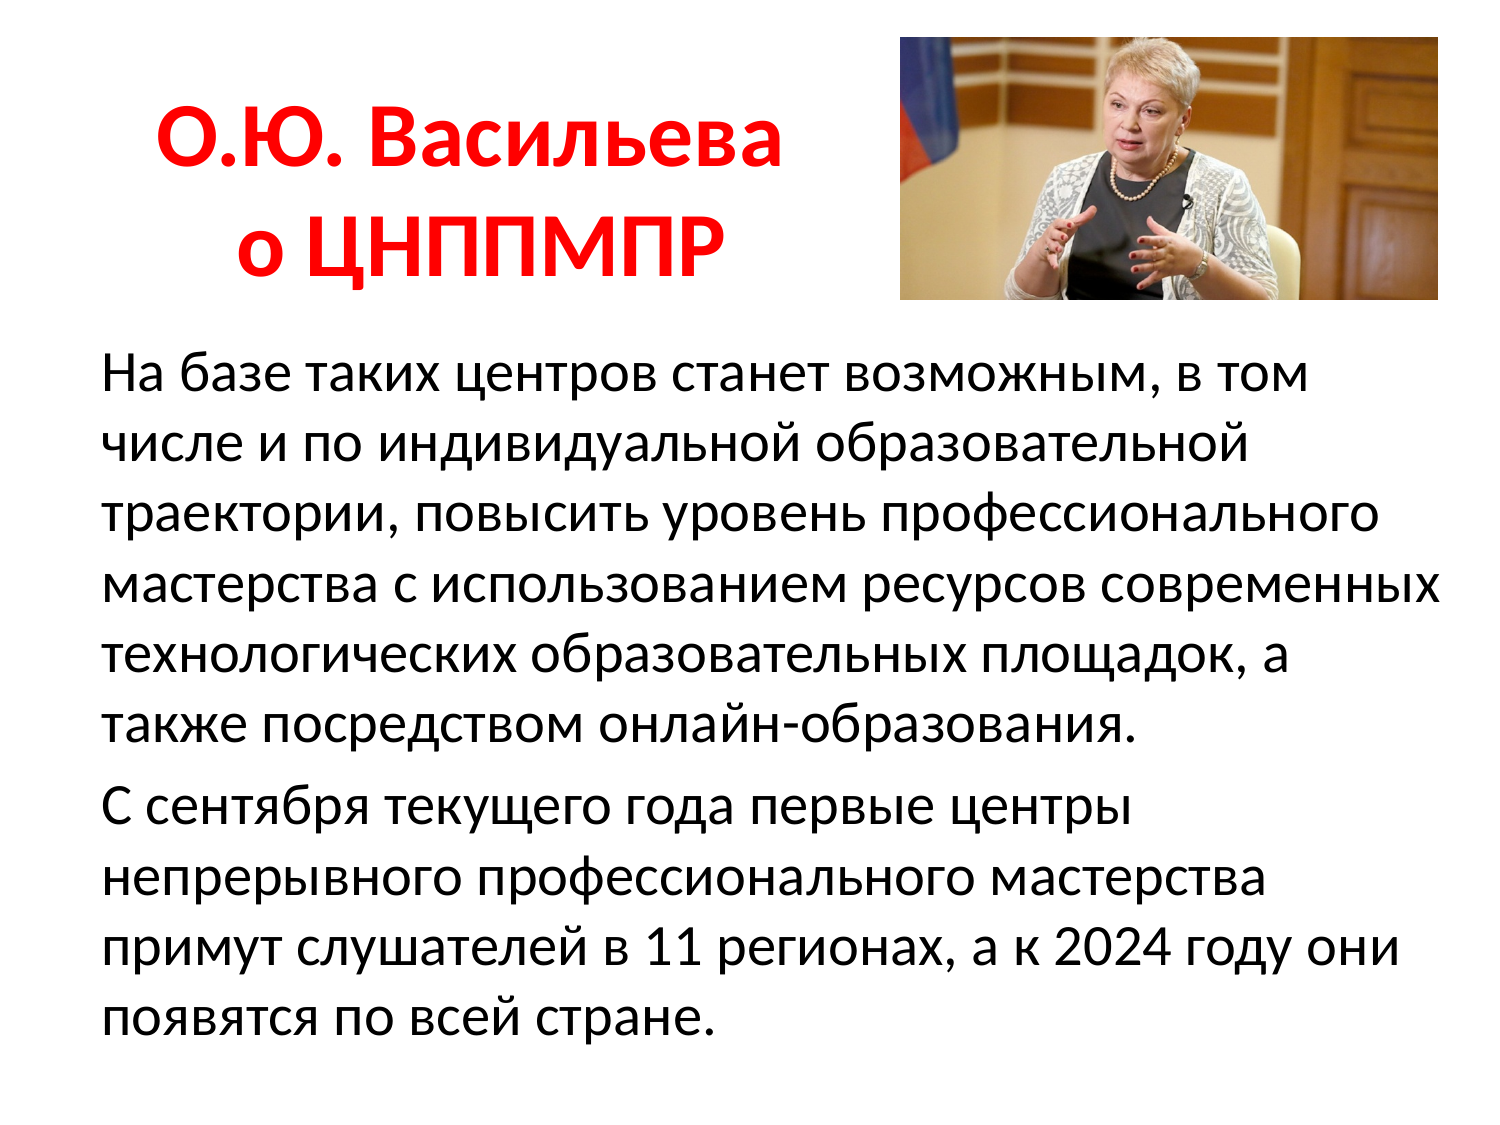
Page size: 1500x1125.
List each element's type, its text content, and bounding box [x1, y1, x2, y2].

picture [899, 37, 1438, 301]
list На базе таких центров станет возможным, в том числе и по индивидуальной образовательной траектории, повысить уровень профессионального мастерства с использованием ресурсов современных технологических образовательных площадок, а также посредством онлайн-образования. С сентября текущего года первые центры непрерывного профессионального мастерства примут слушателей в 11 регионах, а к 2024 году они появятся по всей стране. [37, 324, 1463, 1088]
title О.Ю. Васильева о ЦНППМПР [75, 45, 888, 324]
